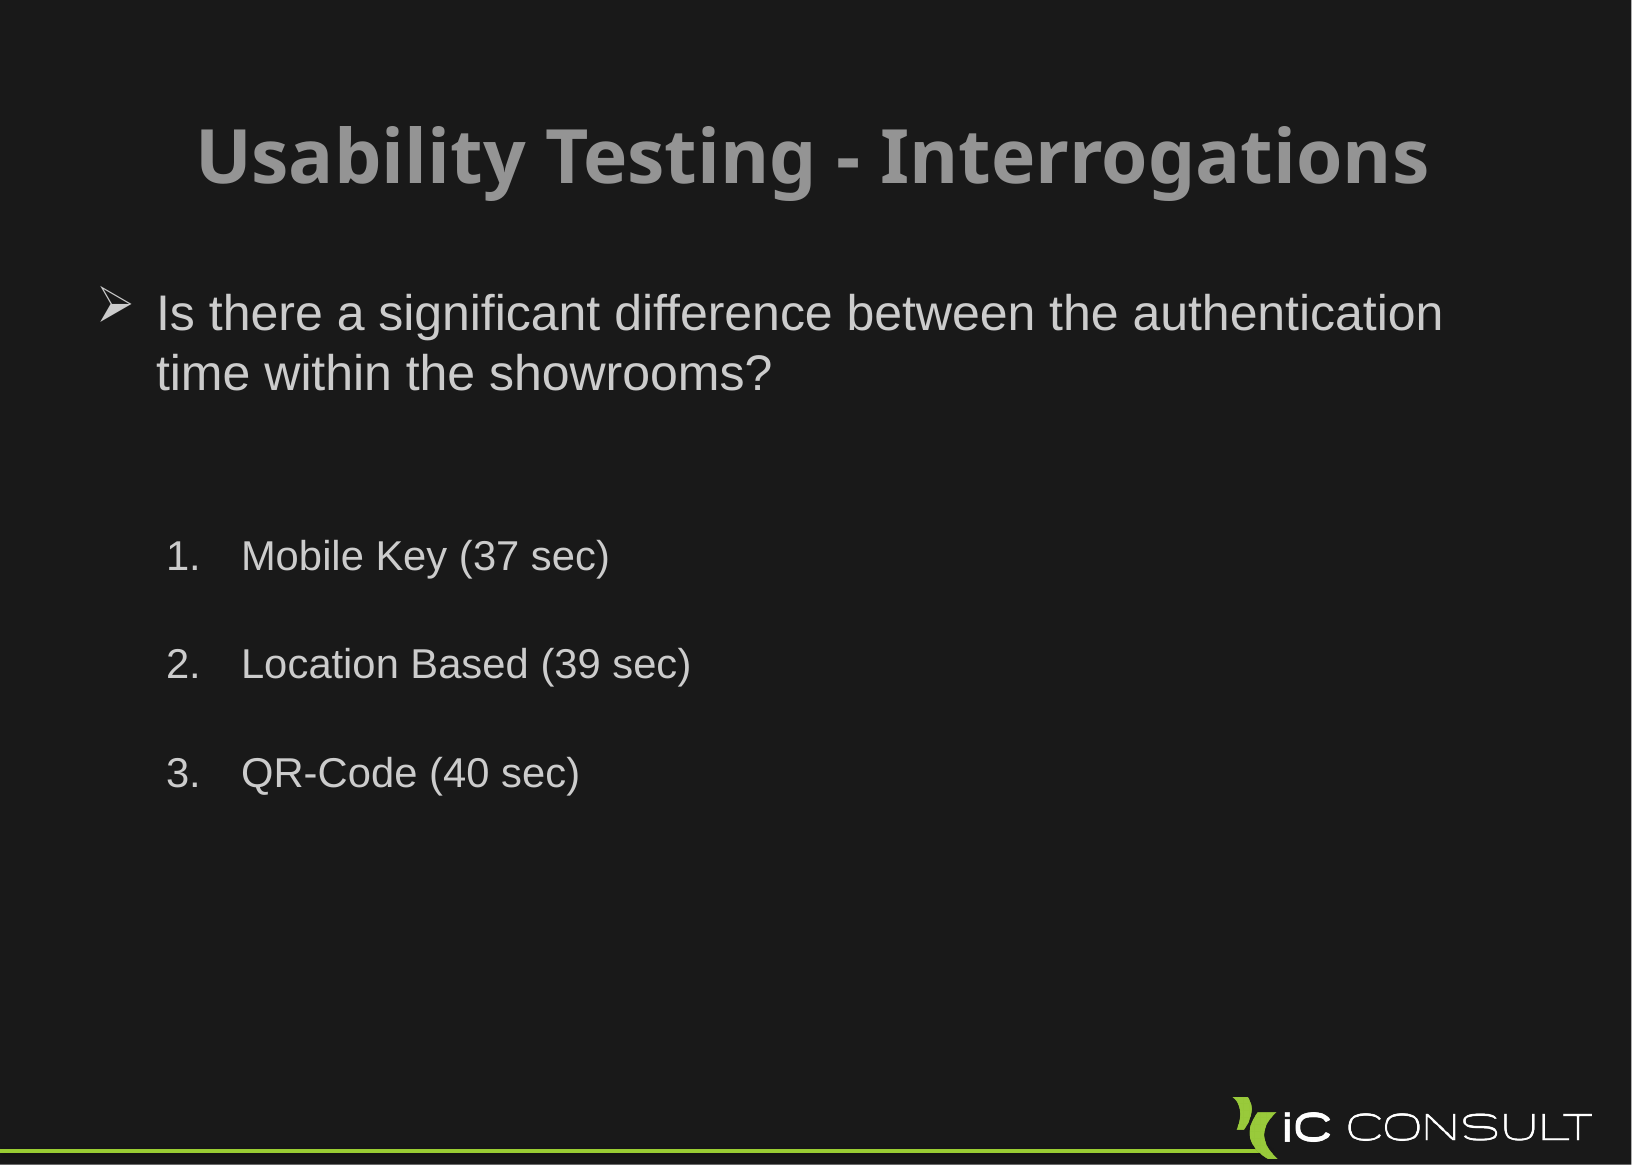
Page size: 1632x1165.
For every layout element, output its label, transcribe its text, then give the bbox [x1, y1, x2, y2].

title Usability Testing - Interrogations [78, 66, 1547, 242]
list Is there a significant difference between the authentication time within the showrooms? Mobile Key (37 sec) Location Based (39 sec) QR-Code (40 sec) [80, 272, 1549, 1042]
